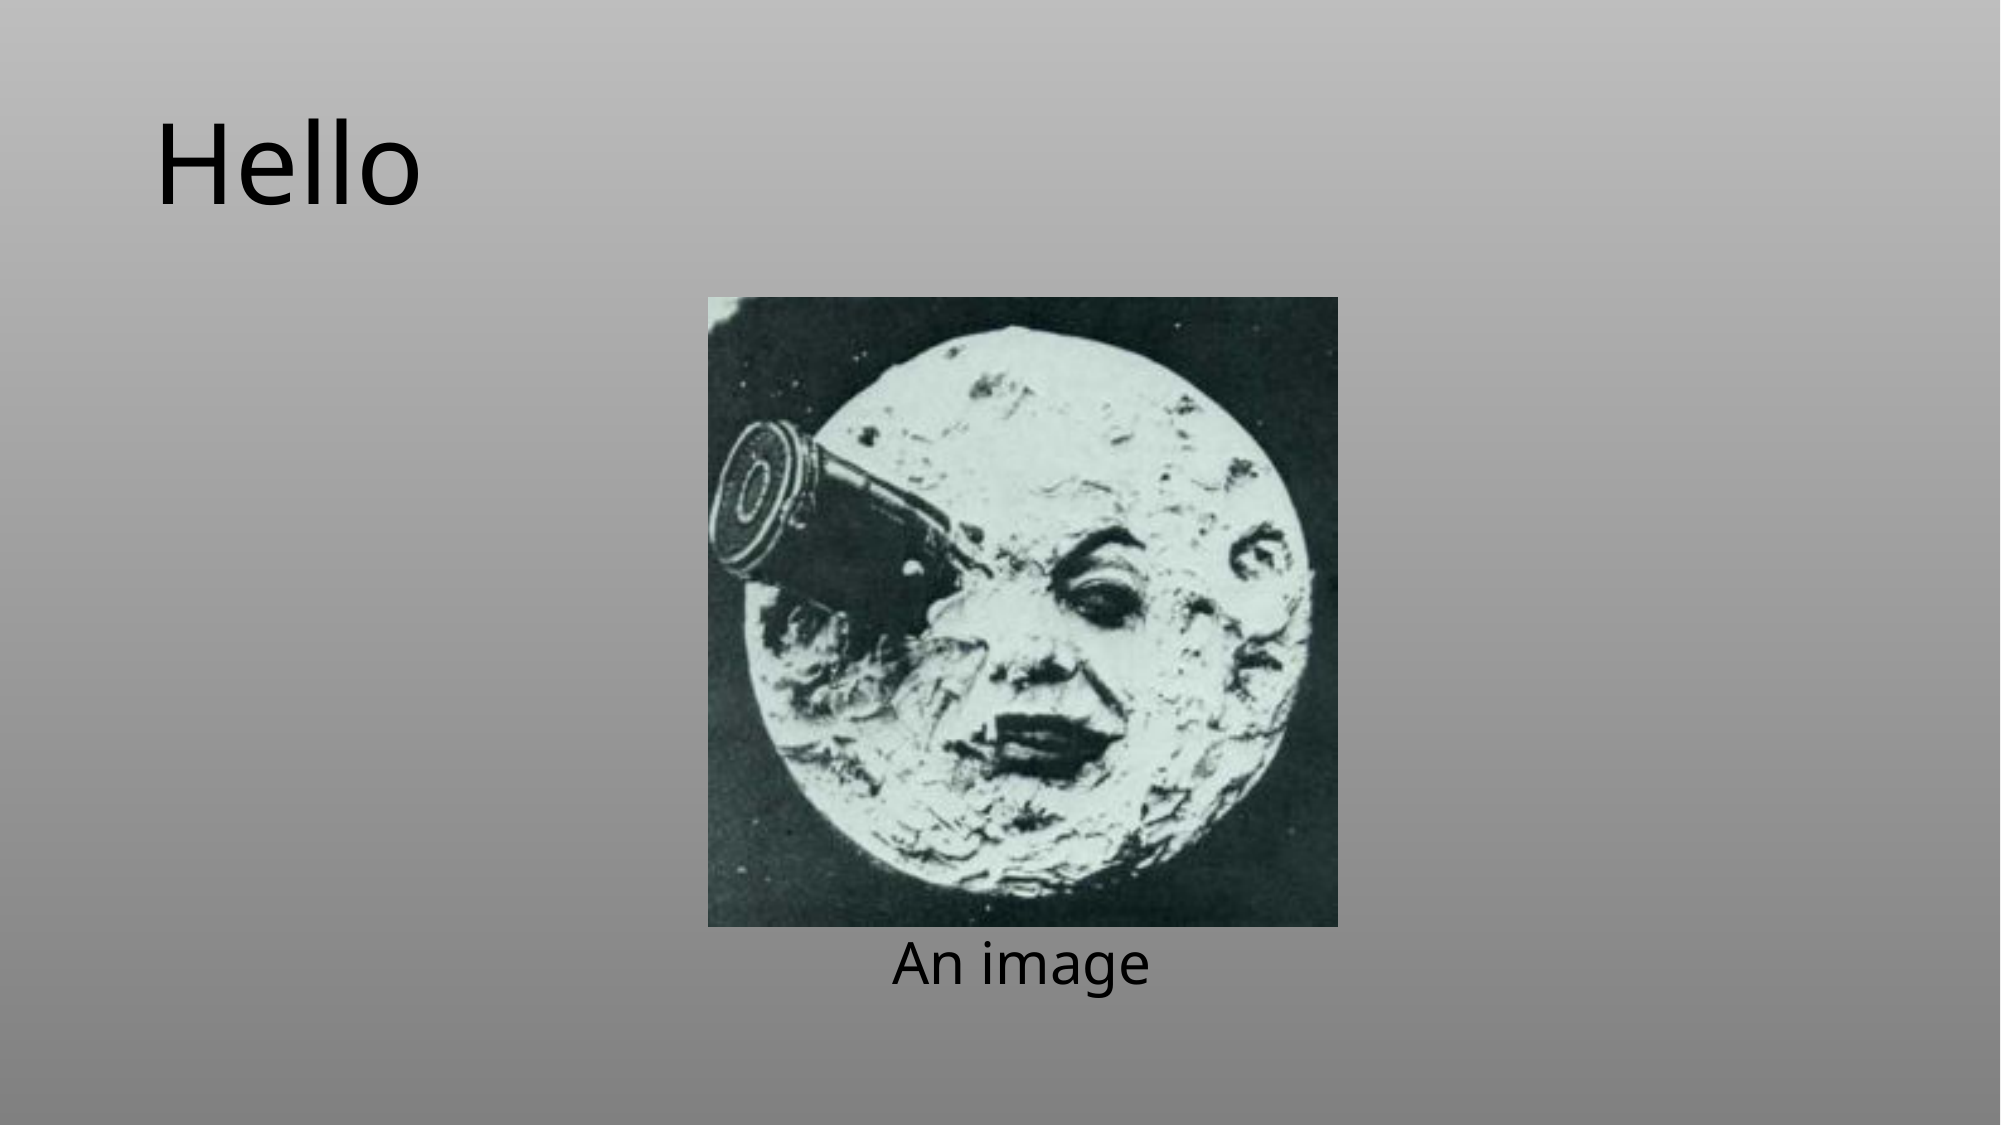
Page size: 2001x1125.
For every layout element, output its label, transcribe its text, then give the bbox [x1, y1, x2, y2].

picture [0, 0, 2001, 1125]
list An image [183, 927, 1861, 1011]
title Hello [137, 59, 1863, 278]
